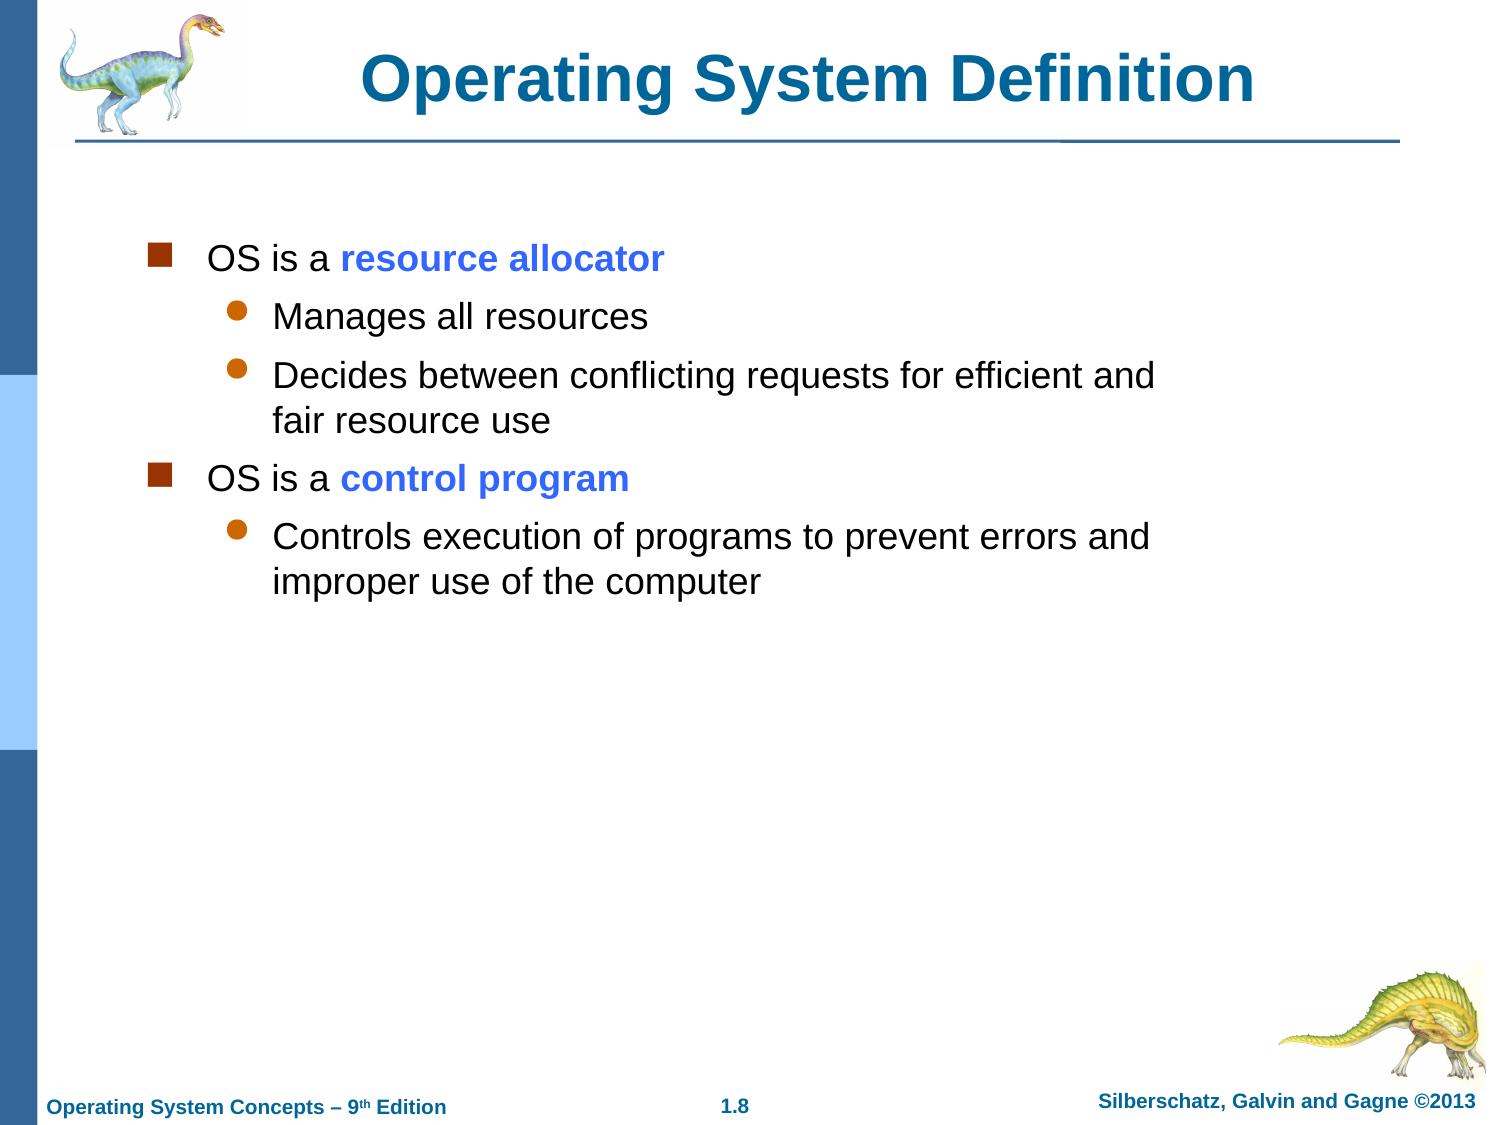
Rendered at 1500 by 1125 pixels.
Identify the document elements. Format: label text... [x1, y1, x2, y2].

picture [46, 0, 243, 149]
picture [1275, 959, 1486, 1090]
list OS is a resource allocator Manages all resources Decides between conflicting requests for efficient and fair resource use OS is a control program Controls execution of programs to prevent errors and improper use of the computer [135, 168, 1225, 869]
title Operating System Definition [192, 27, 1426, 123]
